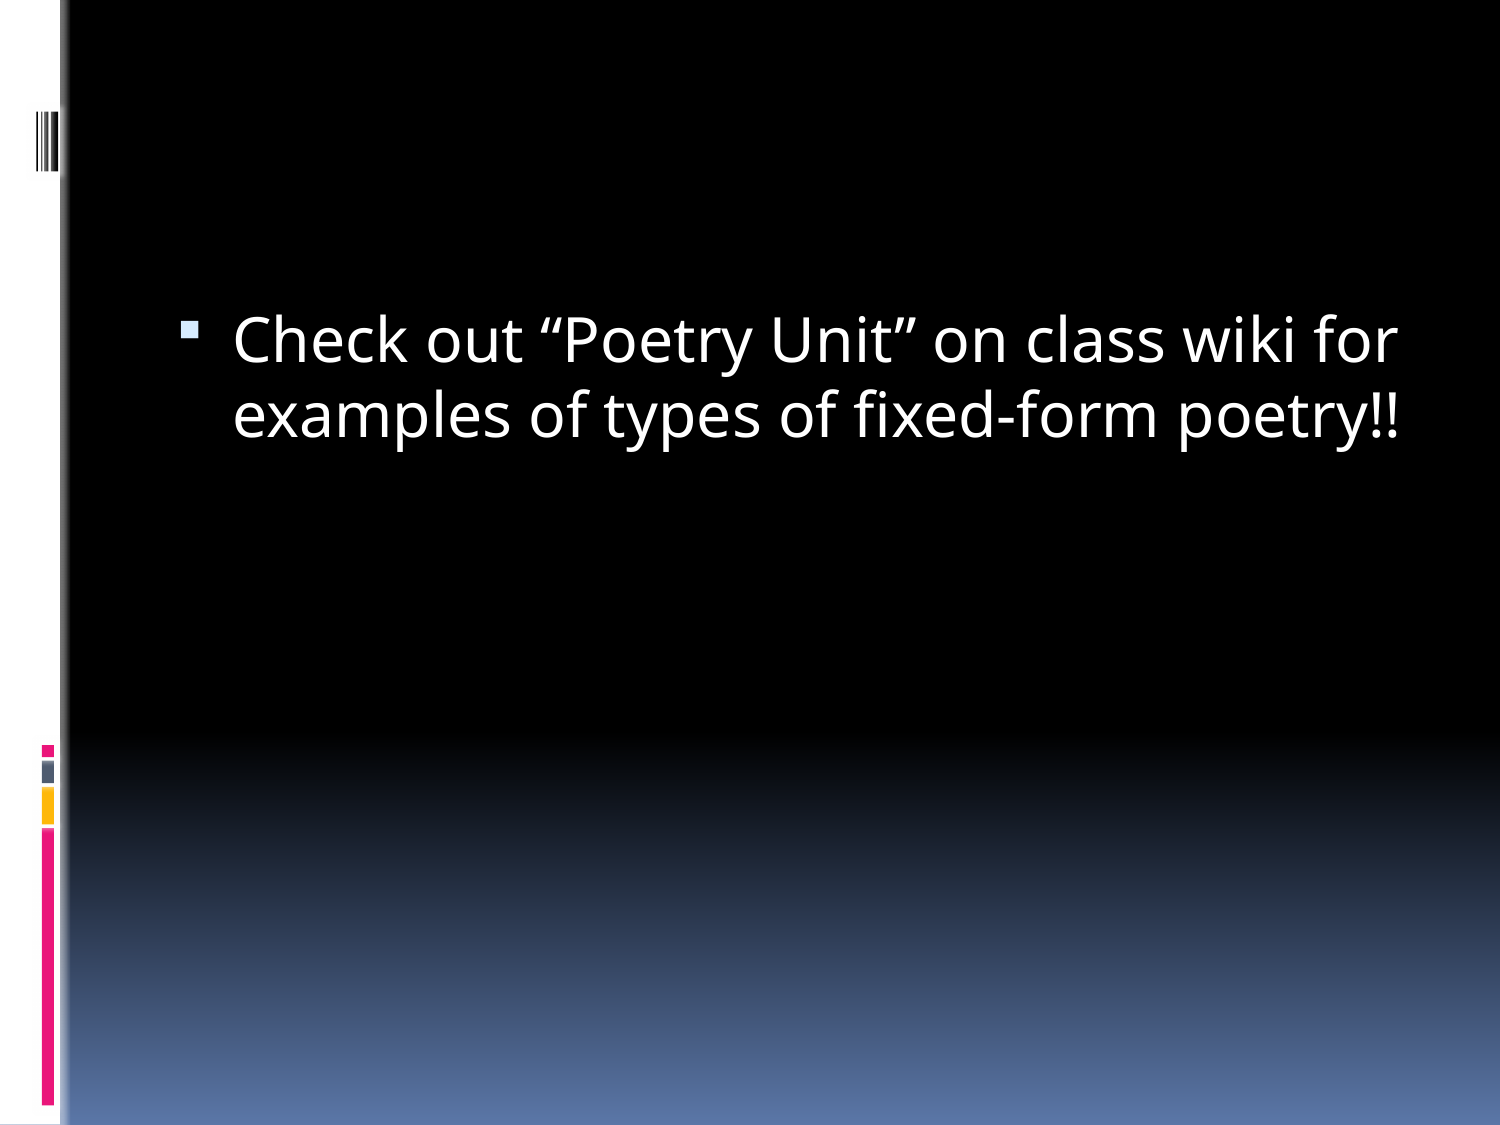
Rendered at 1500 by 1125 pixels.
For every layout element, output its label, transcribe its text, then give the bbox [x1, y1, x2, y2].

list Check out “Poetry Unit” on class wiki for examples of types of fixed-form poetry!! [150, 292, 1425, 1043]
